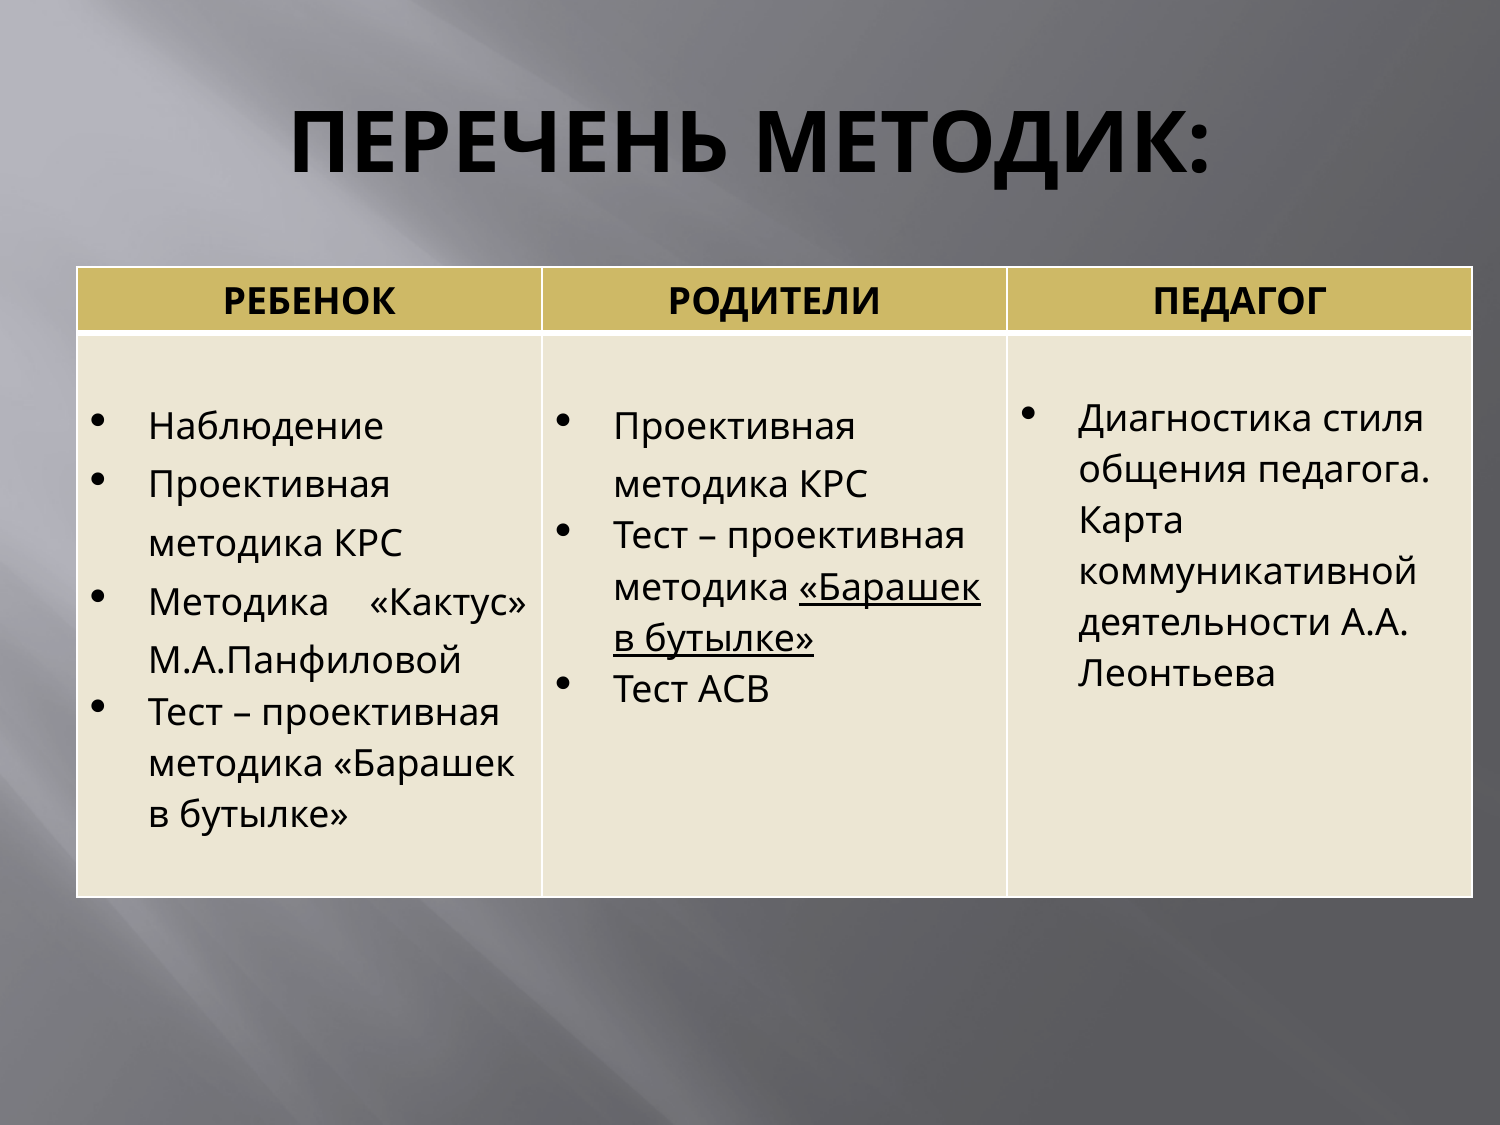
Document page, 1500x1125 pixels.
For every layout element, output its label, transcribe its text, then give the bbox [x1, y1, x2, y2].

table_cell Проективная методика КРС Тест – проективная методика «Барашек в бутылке» Тест АСВ [543, 336, 1006, 896]
table_header РОДИТЕЛИ [543, 268, 1006, 330]
table_cell Наблюдение Проективная методика КРС Методика «Кактус» М.А.Панфиловой Тест – проективная методика «Барашек в бутылке» [78, 336, 541, 896]
table_header РЕБЕНОК [78, 268, 541, 330]
table_cell Диагностика стиля общения педагога. Карта коммуникативной деятельности А.А. Леонтьева [1008, 336, 1471, 896]
title ПЕРЕЧЕНЬ МЕТОДИК: [75, 45, 1425, 233]
table_header ПЕДАГОГ [1008, 268, 1471, 330]
